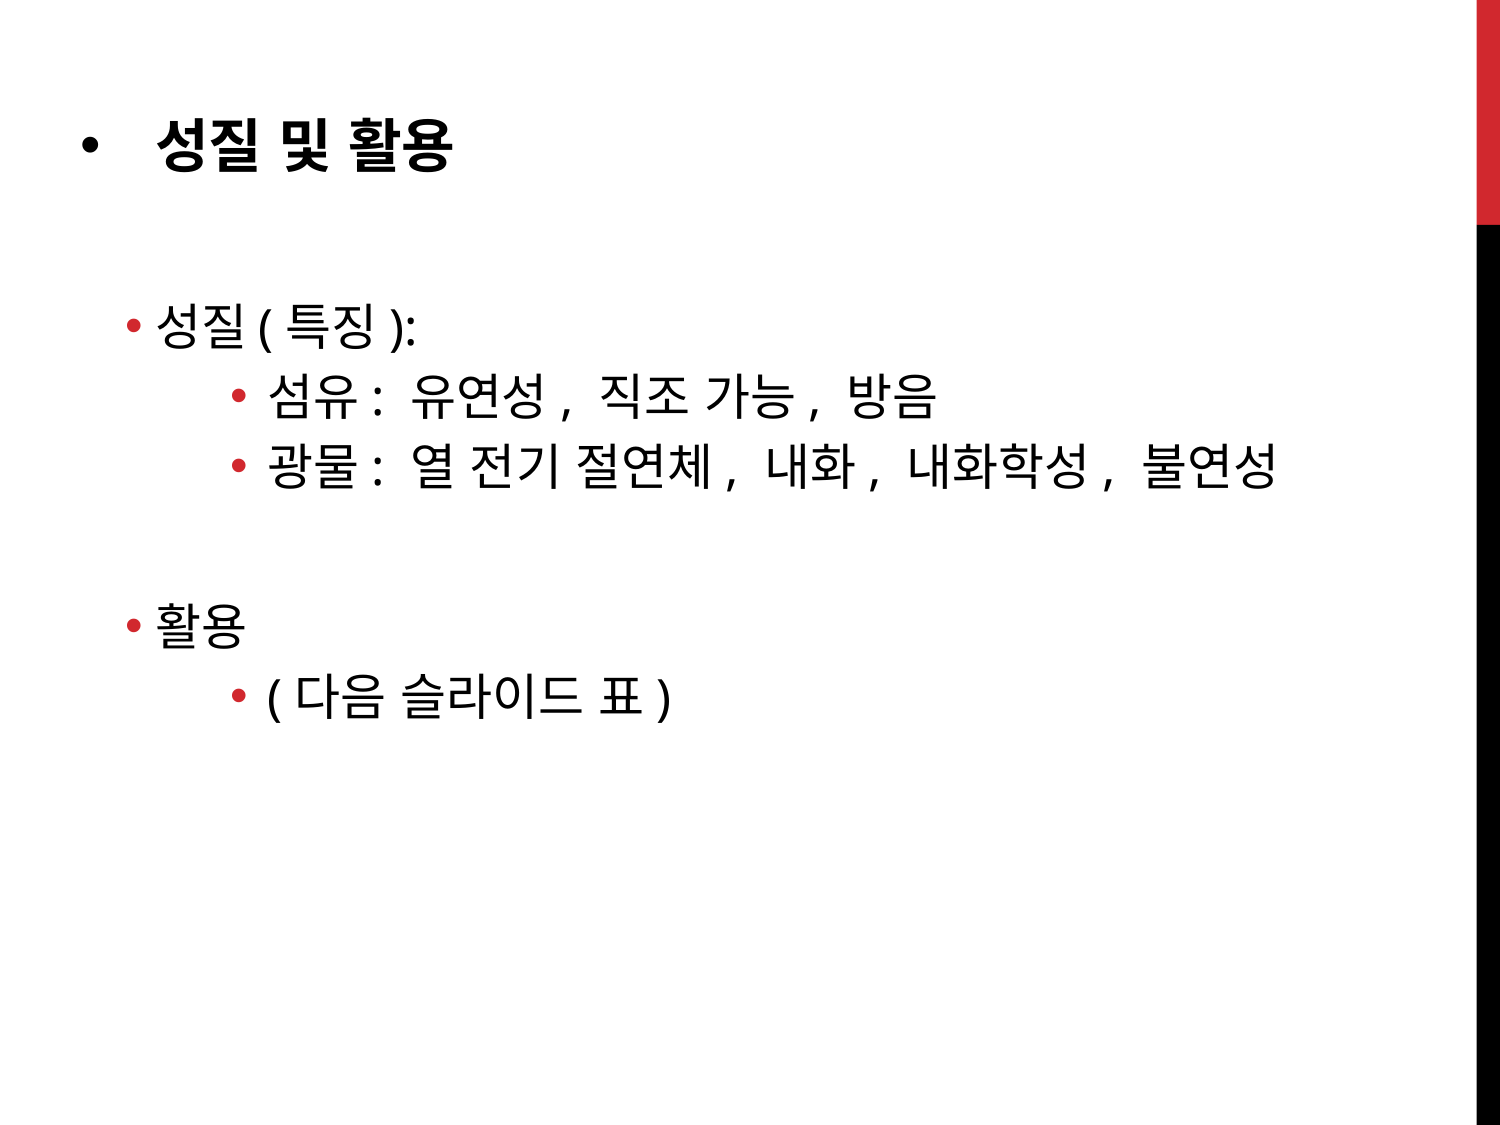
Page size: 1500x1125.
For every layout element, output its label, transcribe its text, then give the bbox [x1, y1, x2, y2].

list 성질 및 활용 성질(특징): 섬유: 유연성, 직조 가능, 방음 광물: 열 전기 절연체, 내화, 내화학성, 불연성 활용 (다음 슬라이드 표) [64, 101, 1412, 1024]
